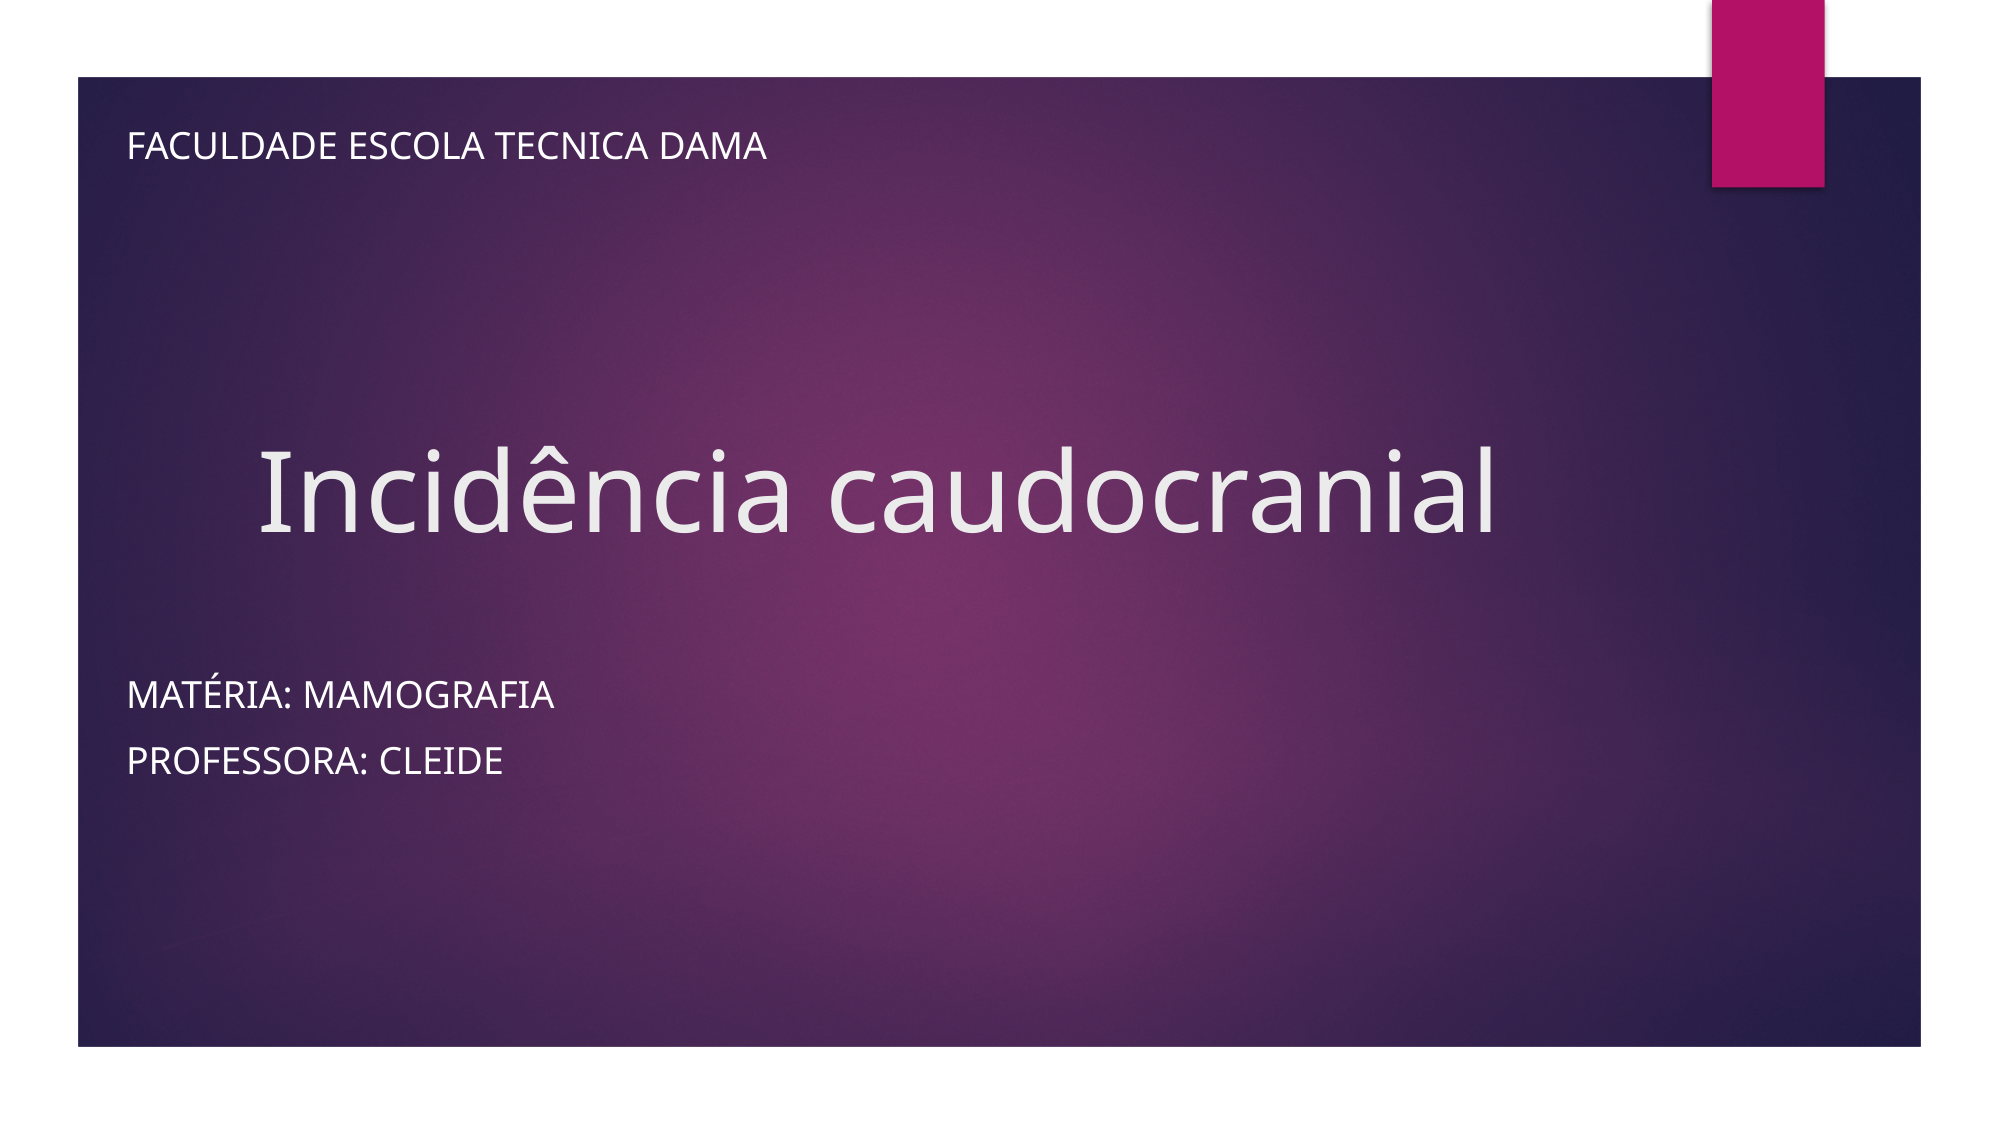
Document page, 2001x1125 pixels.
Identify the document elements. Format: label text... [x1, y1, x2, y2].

title Incidência caudocranial [242, 421, 1691, 563]
subtitle Matéria: mamografia Professora: Cleide [110, 663, 1559, 805]
subtitle Faculdade escola tecnica Dama [110, 114, 1559, 256]
